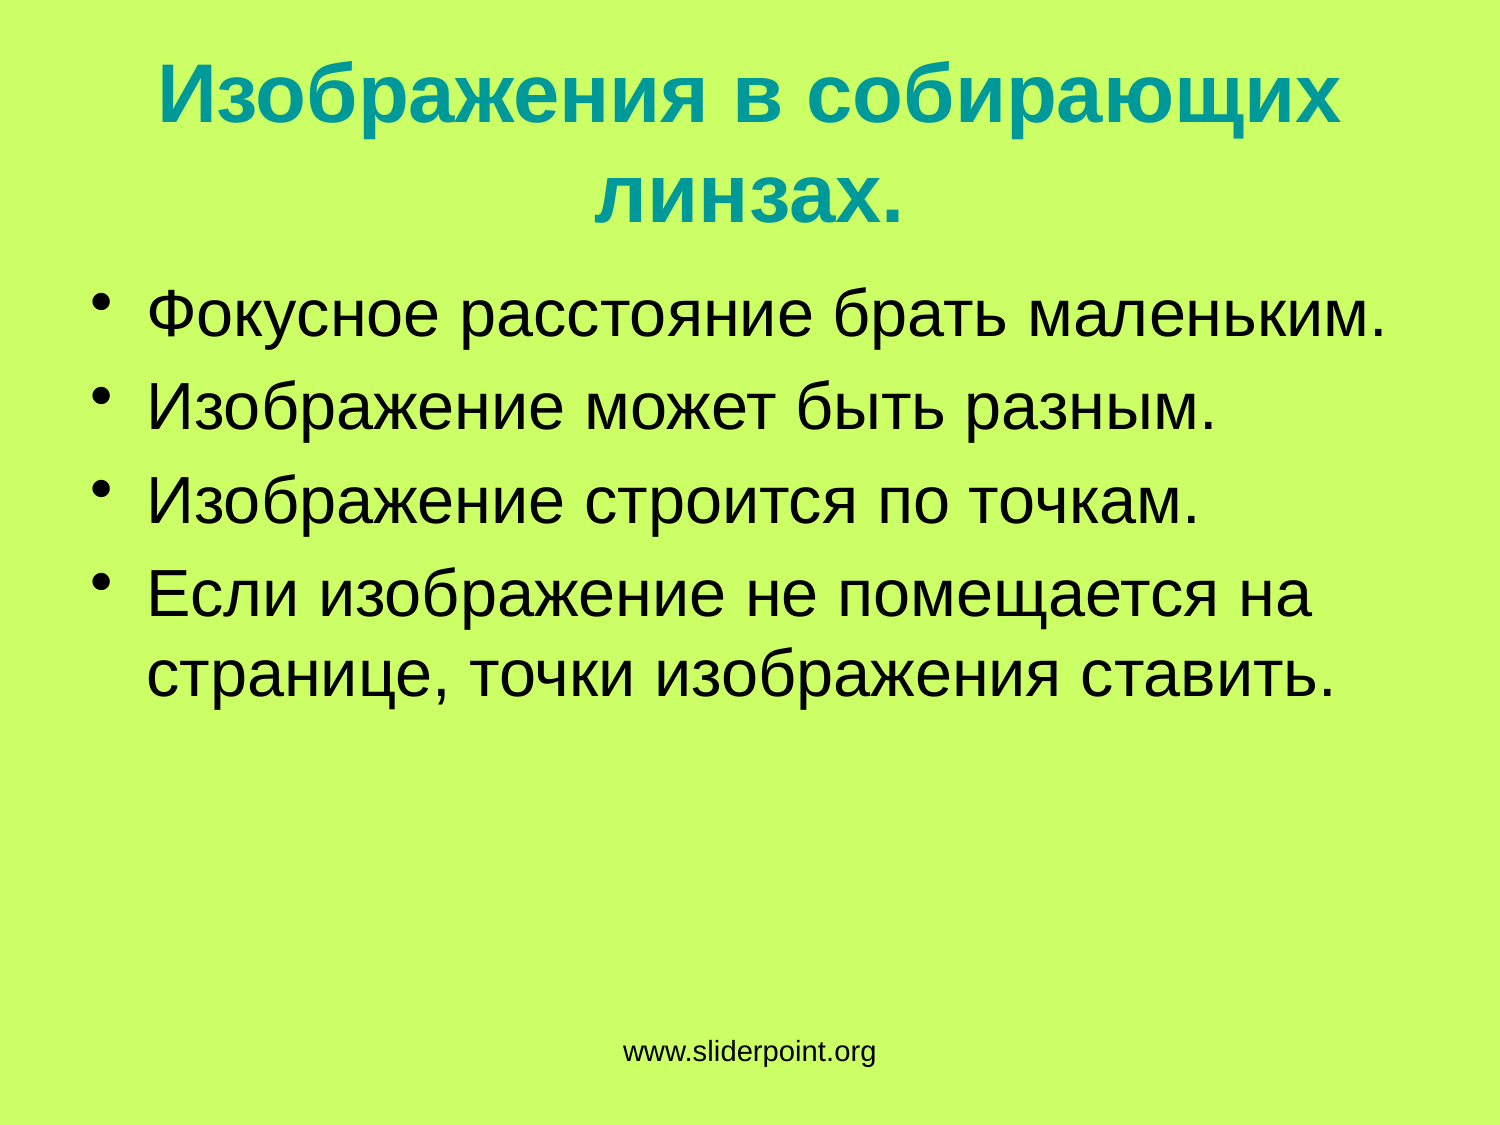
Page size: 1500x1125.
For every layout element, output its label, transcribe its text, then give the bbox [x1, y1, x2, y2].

footer www.sliderpoint.org [512, 1024, 988, 1103]
list Фокусное расстояние брать маленьким. Изображение может быть разным. Изображение строится по точкам. Если изображение не помещается на странице, точки изображения ставить. [74, 262, 1426, 1006]
title Изображения в собирающих линзах. [74, 44, 1426, 233]
